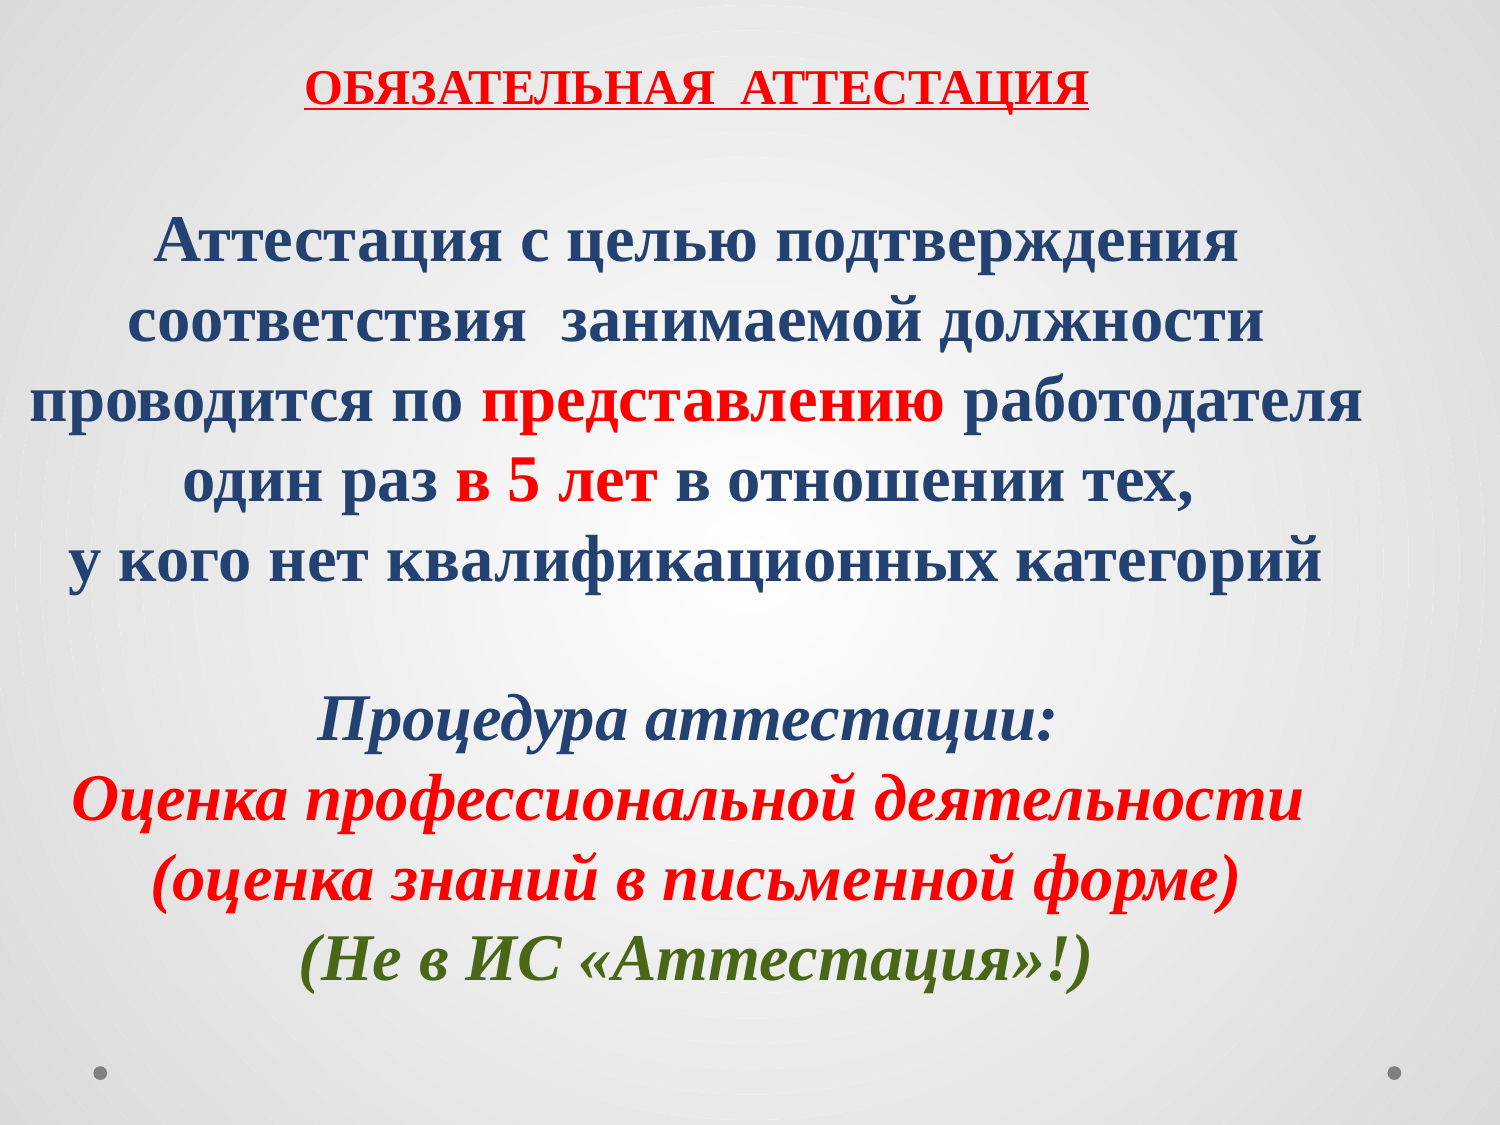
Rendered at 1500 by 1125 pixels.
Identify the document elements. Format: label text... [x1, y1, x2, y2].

text_box [1074, 1024, 1400, 1103]
text_box ОБЯЗАТЕЛЬНАЯ АТТЕСТАЦИЯ Аттестация с целью подтверждения соответствия занимаемой должности проводится по представлению работодателя один раз в 5 лет в отношении тех, у кого нет квалификационных категорий Процедура аттестации: Оценка профессиональной деятельности (оценка знаний в письменной форме) (Не в ИС «Аттестация»!) [135, 66, 1258, 78]
text_box ОБЯЗАТЕЛЬНАЯ АТТЕСТАЦИЯ Аттестация с целью подтверждения соответствия занимаемой должности проводится по представлению работодателя один раз в 5 лет в отношении тех, у кого нет квалификационных категорий Процедура аттестации: Оценка профессиональной деятельности (оценка знаний в письменной форме) (Не в ИС «Аттестация»!) [29, 131, 1365, 1064]
text_box [64, 78, 1462, 195]
